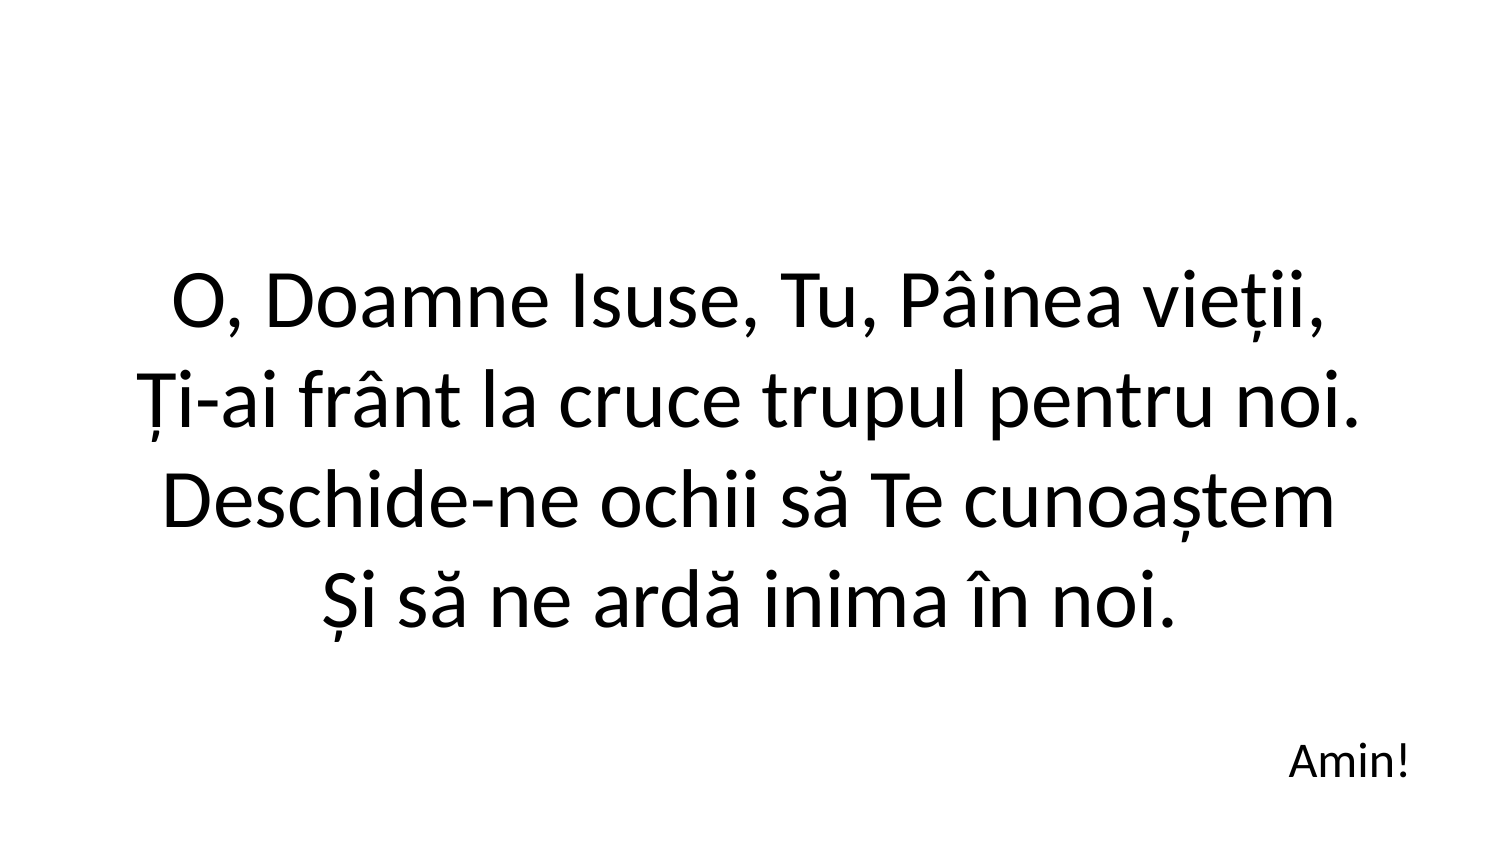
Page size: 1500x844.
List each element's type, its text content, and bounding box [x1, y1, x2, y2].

text_box Amin! [1273, 674, 1427, 795]
text_box O, Doamne Isuse, Tu, Pâinea vieții, Ți-ai frânt la cruce trupul pentru noi. Deschide-ne ochii să Te cunoaștem Și să ne ardă inima în noi. [121, 192, 1379, 652]
